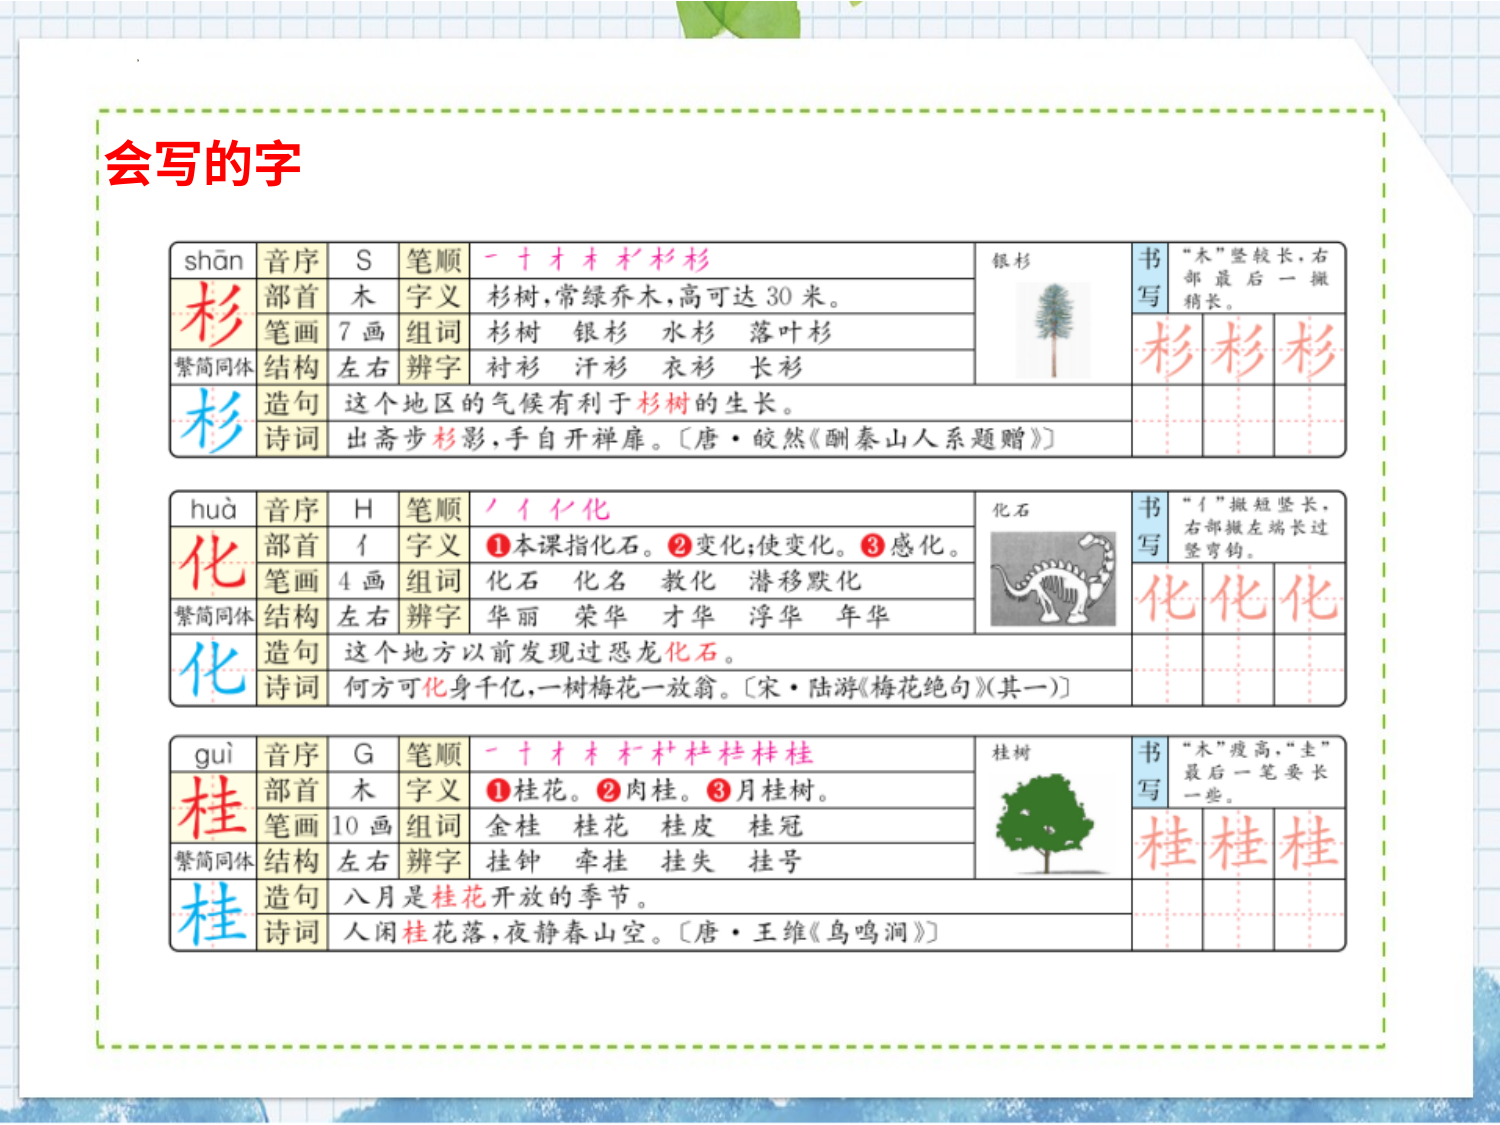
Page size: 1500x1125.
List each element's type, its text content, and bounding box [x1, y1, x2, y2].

picture [0, 1, 1500, 1125]
text_box 会写的字 [88, 125, 319, 201]
